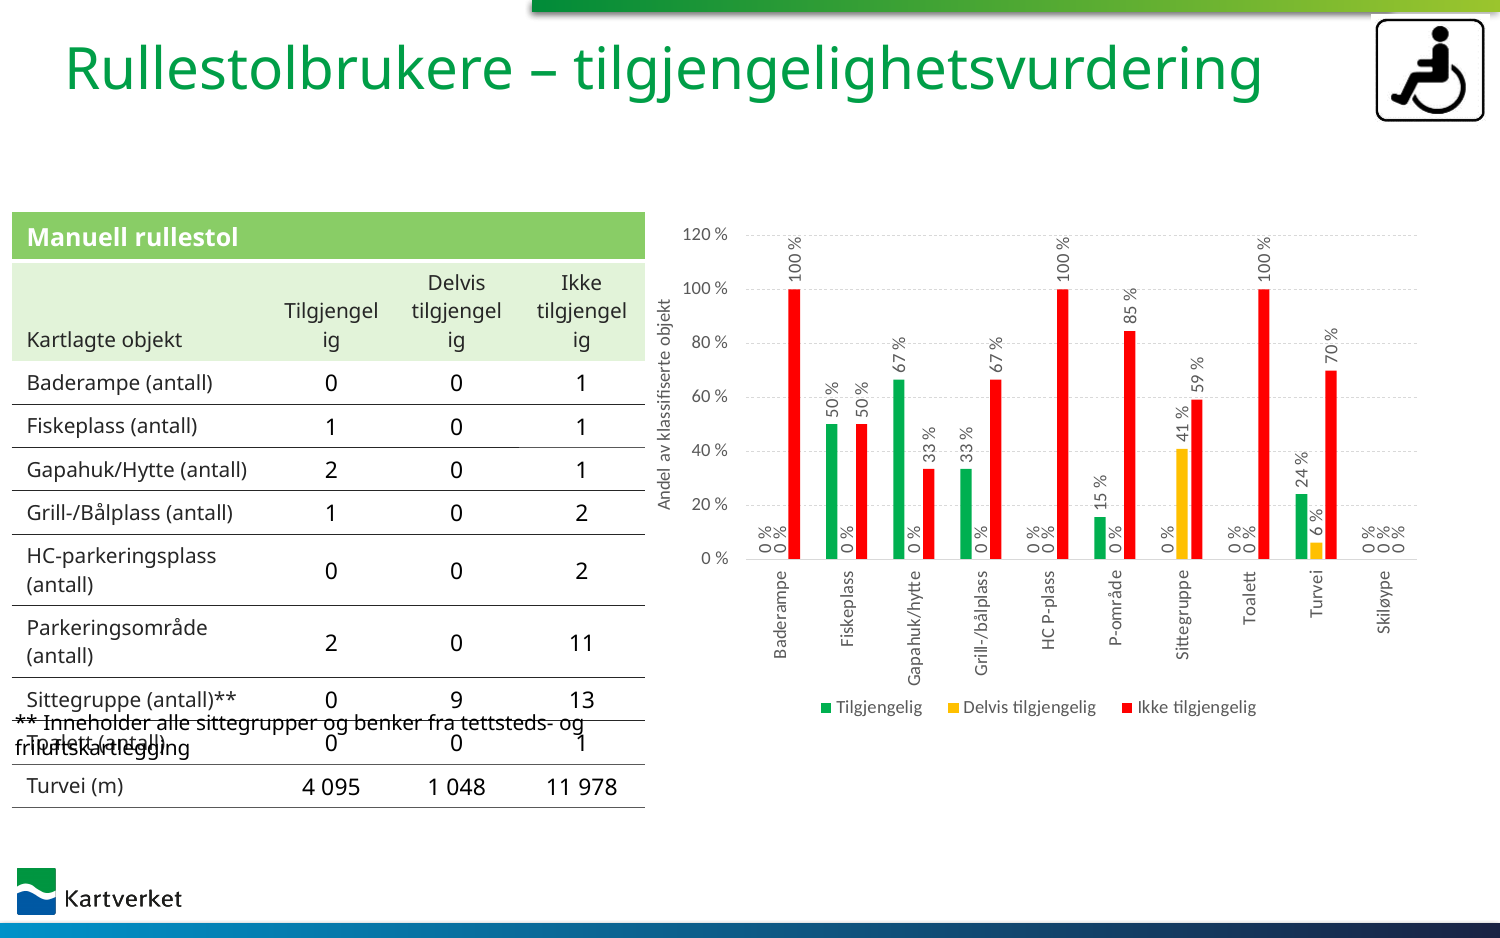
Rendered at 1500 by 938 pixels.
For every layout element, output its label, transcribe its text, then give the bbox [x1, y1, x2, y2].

table_cell 11 978 [519, 768, 645, 807]
table_cell 11 [519, 606, 638, 677]
table_cell HC-parkeringsplass (antall) [12, 535, 269, 605]
table_cell 2 [269, 606, 394, 677]
table_cell Gapahuk/Hytte (antall) [12, 448, 269, 490]
table_cell 2 [519, 535, 638, 605]
table_cell Sittegruppe (antall)** [12, 678, 269, 702]
table_cell 0 [394, 405, 519, 447]
table_cell 1 [519, 405, 638, 447]
table_cell Fiskeplass (antall) [12, 405, 269, 447]
table_cell 2 [519, 491, 638, 534]
table_cell Turvei (m) [12, 768, 269, 807]
table_cell 1 [269, 491, 394, 534]
table_cell 0 [394, 535, 519, 605]
table_cell Grill-/Bålplass (antall) [12, 491, 269, 534]
table_cell 0 [394, 491, 519, 534]
table_cell Tilgjengelig [269, 263, 394, 361]
table_cell Baderampe (antall) [12, 361, 269, 404]
table_cell 1 [269, 405, 394, 447]
table_cell 0 [394, 361, 519, 404]
text_box Rullestolbrukere – tilgjengelighetsvurdering [49, 12, 1372, 109]
table_cell 1 048 [394, 768, 519, 807]
table_cell Parkeringsområde (antall) [12, 606, 269, 677]
table_header Manuell rullestol [12, 212, 645, 259]
table_cell 1 [519, 361, 638, 404]
table_cell 13 [519, 678, 638, 702]
table_cell 0 [394, 448, 519, 490]
table_cell Ikke tilgjengelig [519, 263, 638, 361]
picture [1371, 13, 1491, 127]
table_cell Kartlagte objekt [12, 263, 269, 361]
picture [643, 218, 1427, 728]
table_cell Delvis tilgjengelig [394, 263, 519, 361]
table_cell 2 [269, 448, 394, 490]
table_cell 0 [269, 361, 394, 404]
table_cell 9 [394, 678, 519, 702]
table_cell 0 [394, 606, 519, 677]
table_cell 0 [269, 678, 394, 702]
table_cell 1 [519, 448, 638, 490]
table_cell 0 [269, 535, 394, 605]
text_box ** Inneholder alle sittegrupper og benker fra tettsteds- og friluftskartlegging [0, 702, 745, 768]
table_cell 4 095 [269, 768, 394, 807]
